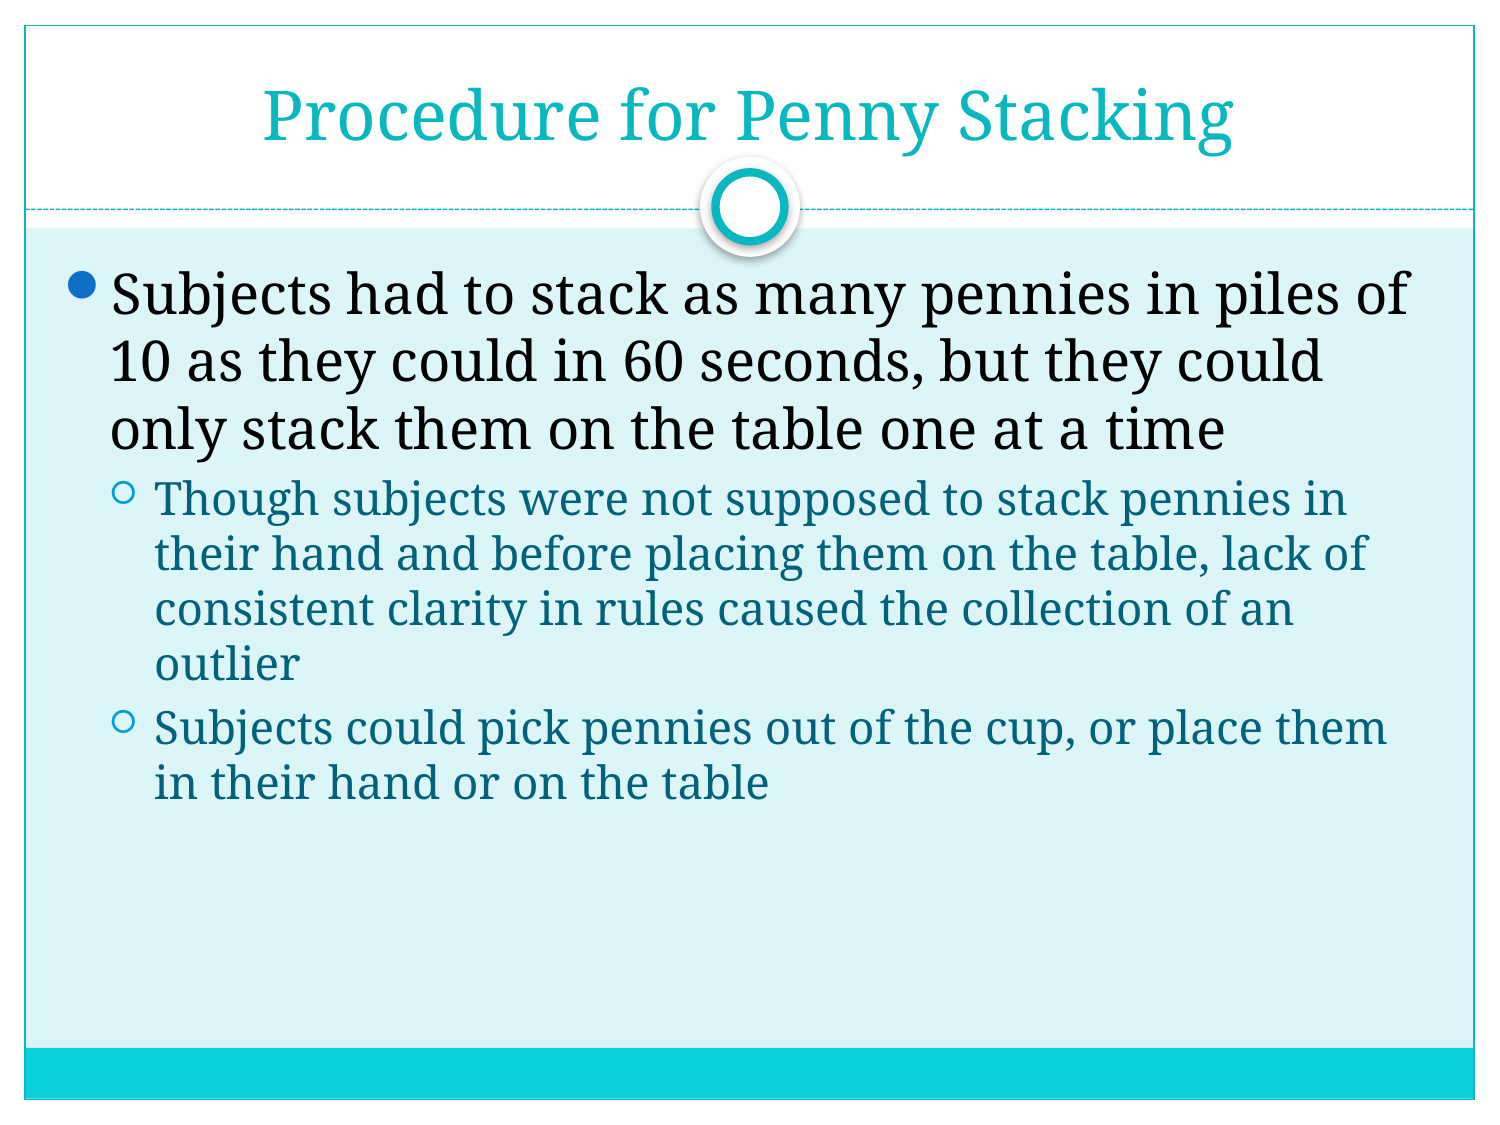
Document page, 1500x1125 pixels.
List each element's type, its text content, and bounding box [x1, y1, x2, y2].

title Procedure for Penny Stacking [49, 37, 1450, 162]
list Subjects had to stack as many pennies in piles of 10 as they could in 60 seconds, but they could only stack them on the table one at a time Though subjects were not supposed to stack pennies in their hand and before placing them on the table, lack of consistent clarity in rules caused the collection of an outlier Subjects could pick pennies out of the cup, or place them in their hand or on the table [49, 250, 1445, 1001]
